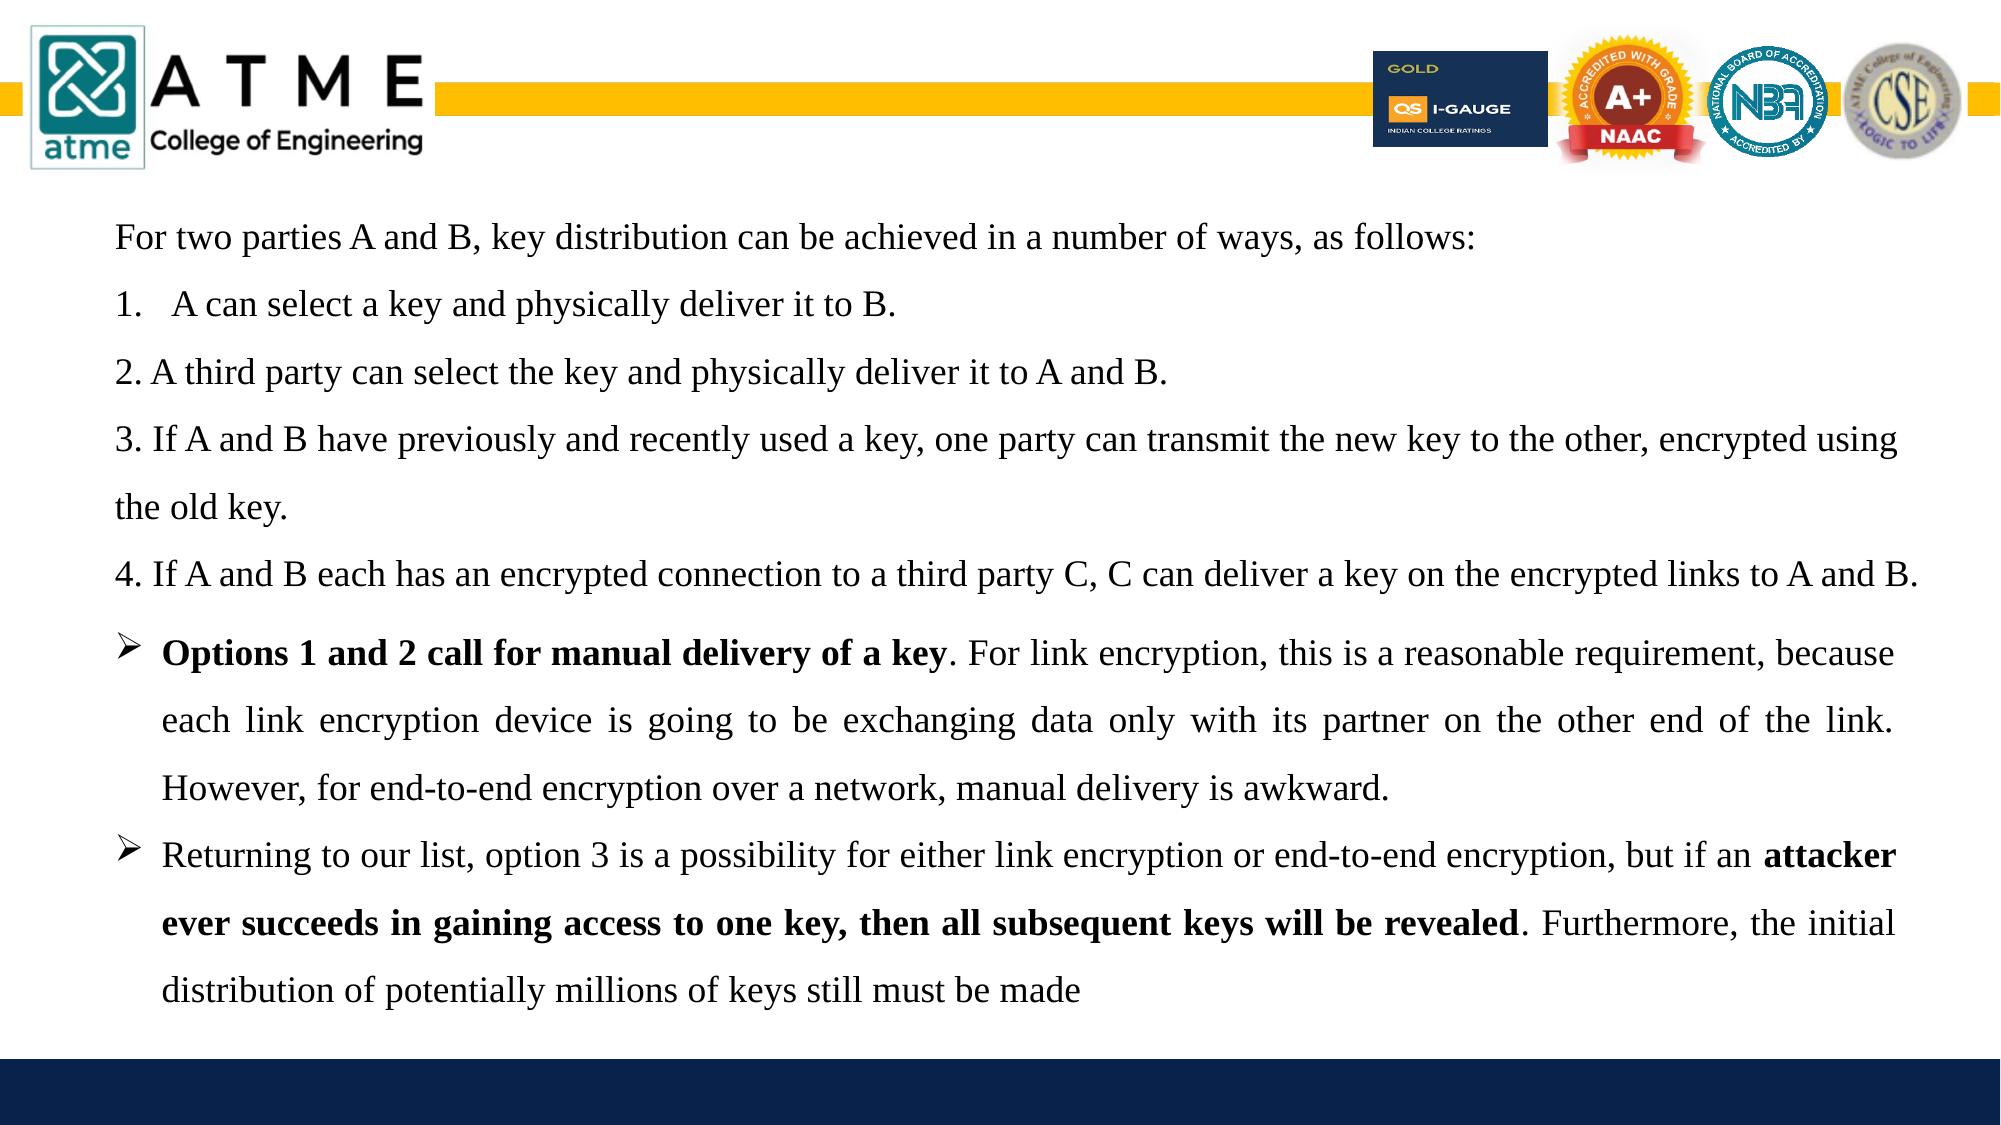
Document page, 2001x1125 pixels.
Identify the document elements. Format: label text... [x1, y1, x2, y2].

picture [22, 15, 435, 178]
text_box For two parties A and B, key distribution can be achieved in a number of ways, as follows: A can select a key and physically deliver it to B. 2. A third party can select the key and physically deliver it to A and B. 3. If A and B have previously and recently used a key, one party can transmit the new key to the other, encrypted using the old key. 4. If A and B each has an encrypted connection to a third party C, C can deliver a key on the encrypted links to A and B. [99, 181, 1939, 602]
picture [1840, 26, 1968, 176]
picture [0, 1059, 2001, 1125]
picture [1373, 20, 1828, 180]
text_box Options 1 and 2 call for manual delivery of a key. For link encryption, this is a reasonable requirement, because each link encryption device is going to be exchanging data only with its partner on the other end of the link. However, for end-to-end encryption over a network, manual delivery is awkward. Returning to our list, option 3 is a possibility for either link encryption or end-to-end encryption, but if an attacker ever succeeds in gaining access to one key, then all subsequent keys will be revealed. Furthermore, the initial distribution of potentially millions of keys still must be made [99, 597, 1911, 1086]
